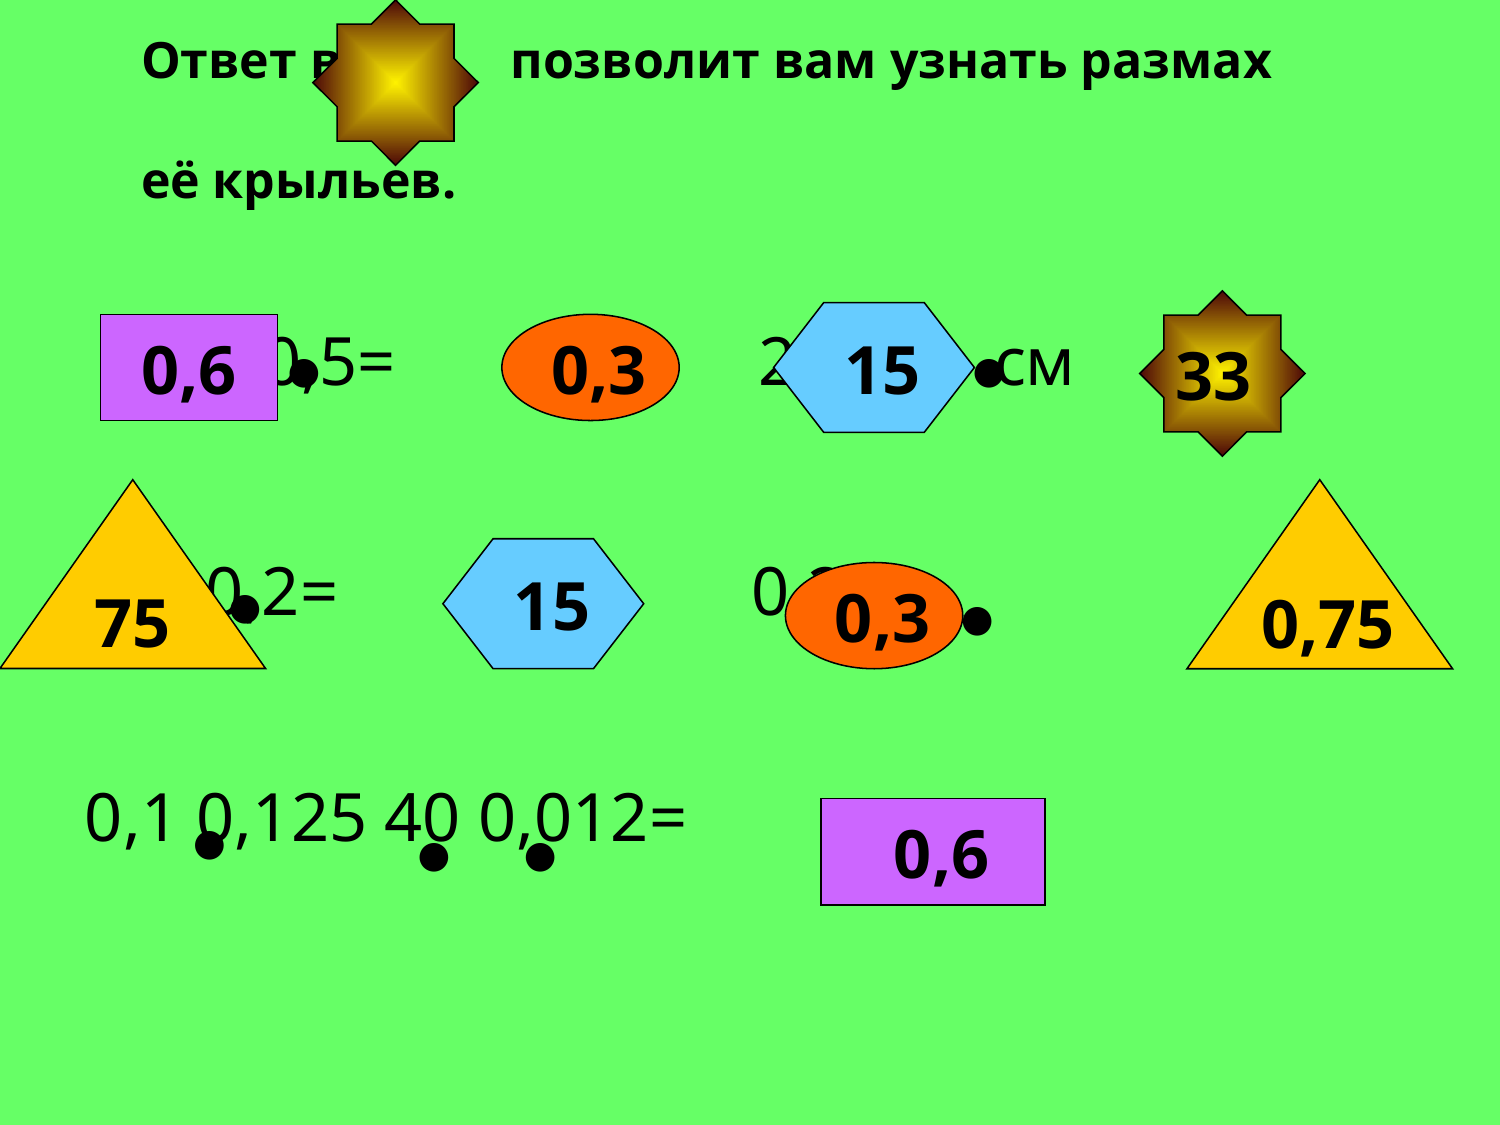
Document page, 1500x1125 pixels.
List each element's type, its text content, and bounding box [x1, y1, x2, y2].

text_box 0,5= 2,2= см 0,2= 0,25= 0,1 0,125 40 0,012= [53, 208, 1459, 976]
text_box 15 [773, 302, 957, 433]
text_box 0,3 [501, 314, 680, 421]
text_box ● [272, 338, 336, 398]
text_box ● [178, 810, 241, 871]
text_box ● [213, 574, 277, 635]
text_box [312, 0, 479, 166]
text_box 15 [443, 538, 643, 669]
text_box ● [946, 586, 1009, 647]
text_box 0,75 [1186, 479, 1453, 669]
text_box 33 [1139, 290, 1306, 457]
text_box ● [957, 338, 1021, 398]
text_box Ответ в позволит вам узнать размах её крыльев. [126, 20, 1288, 216]
text_box ● [402, 822, 466, 883]
text_box ● [509, 822, 572, 883]
text_box 0,6 [100, 314, 278, 421]
text_box 0,3 [785, 562, 948, 669]
text_box 0,6 [820, 798, 1046, 905]
text_box 75 [0, 479, 266, 669]
